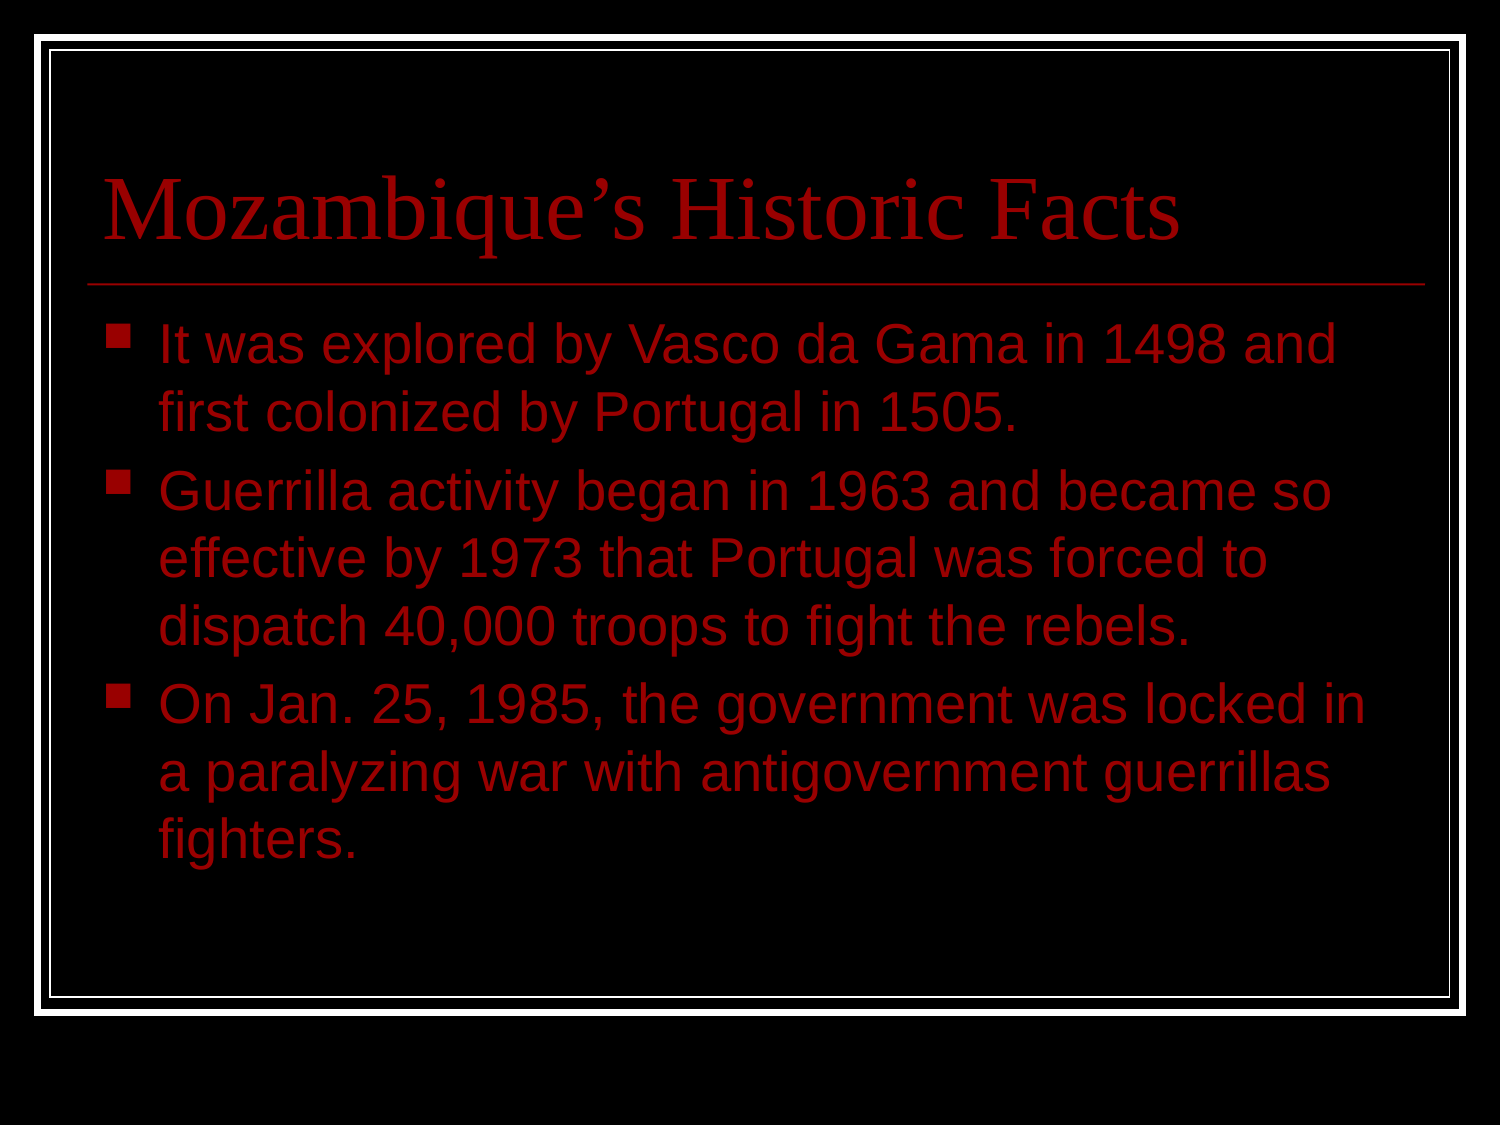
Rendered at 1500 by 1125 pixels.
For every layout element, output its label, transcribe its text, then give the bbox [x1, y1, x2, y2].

list It was explored by Vasco da Gama in 1498 and first colonized by Portugal in 1505. Guerrilla activity began in 1963 and became so effective by 1973 that Portugal was forced to dispatch 40,000 troops to fight the rebels. On Jan. 25, 1985, the government was locked in a paralyzing war with antigovernment guerrillas fighters. [87, 299, 1426, 963]
title Mozambique’s Historic Facts [87, 77, 1426, 266]
